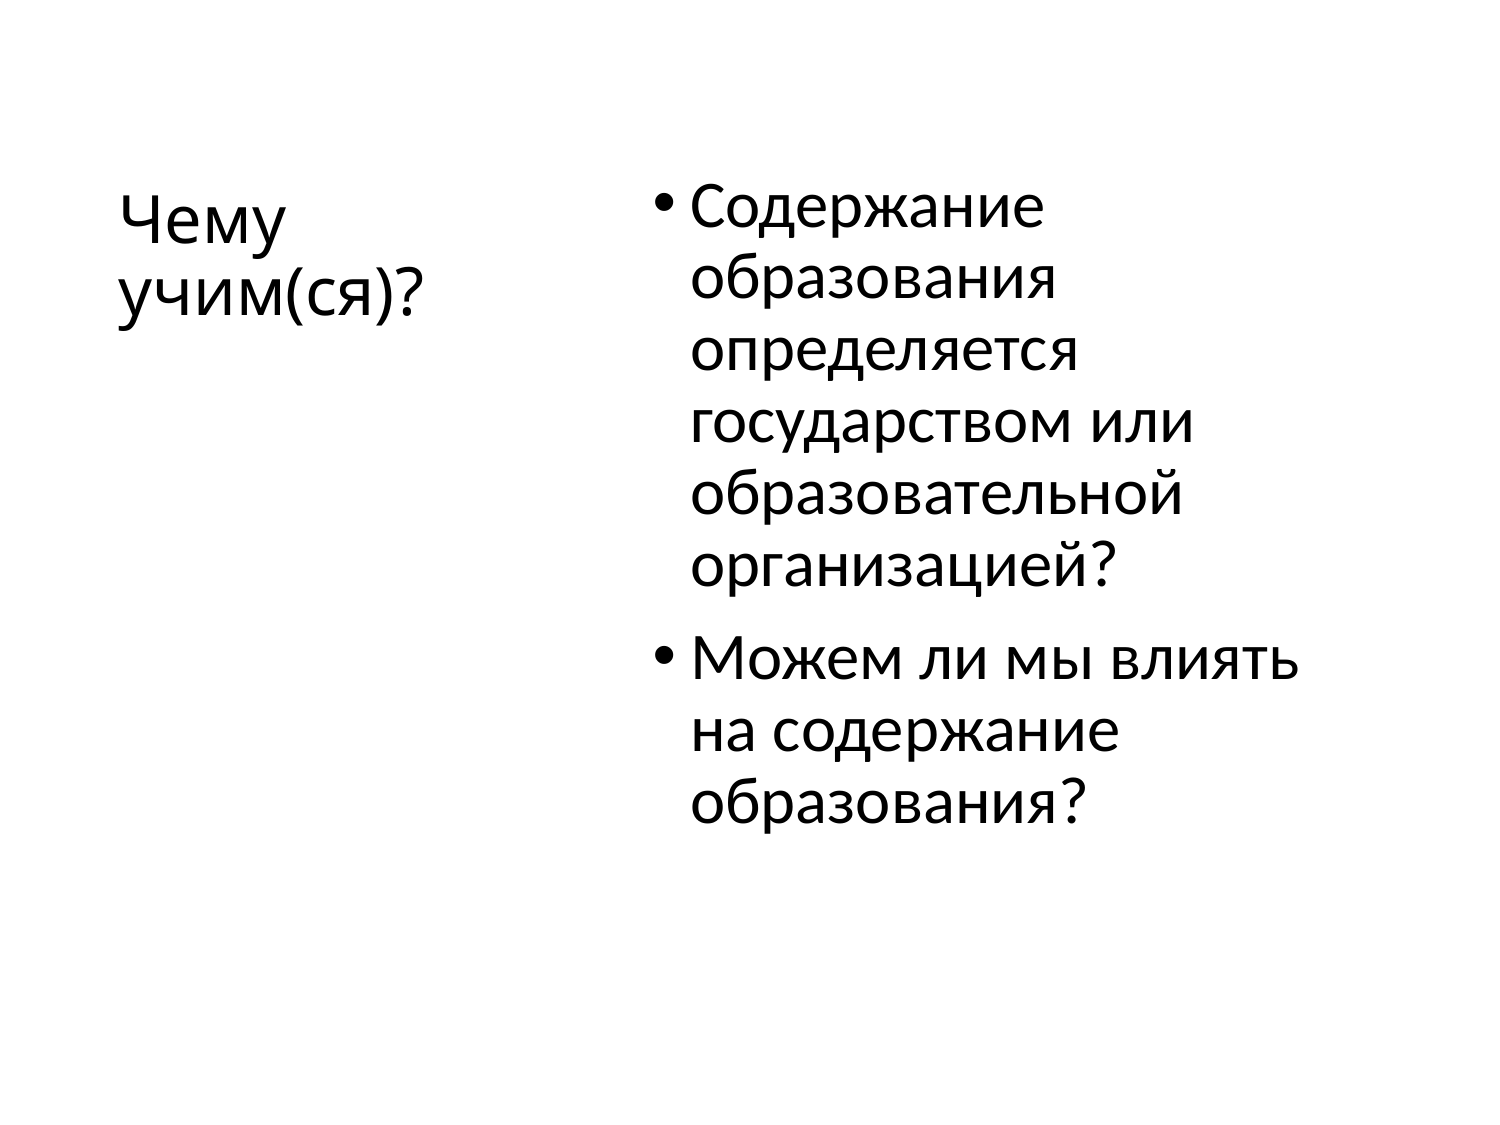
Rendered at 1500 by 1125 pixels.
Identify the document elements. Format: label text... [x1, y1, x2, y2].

title Чему учим(ся)? [103, 75, 588, 338]
list Содержание образования определяется государством или образовательной организацией? Можем ли мы влиять на содержание образования? [637, 161, 1398, 962]
